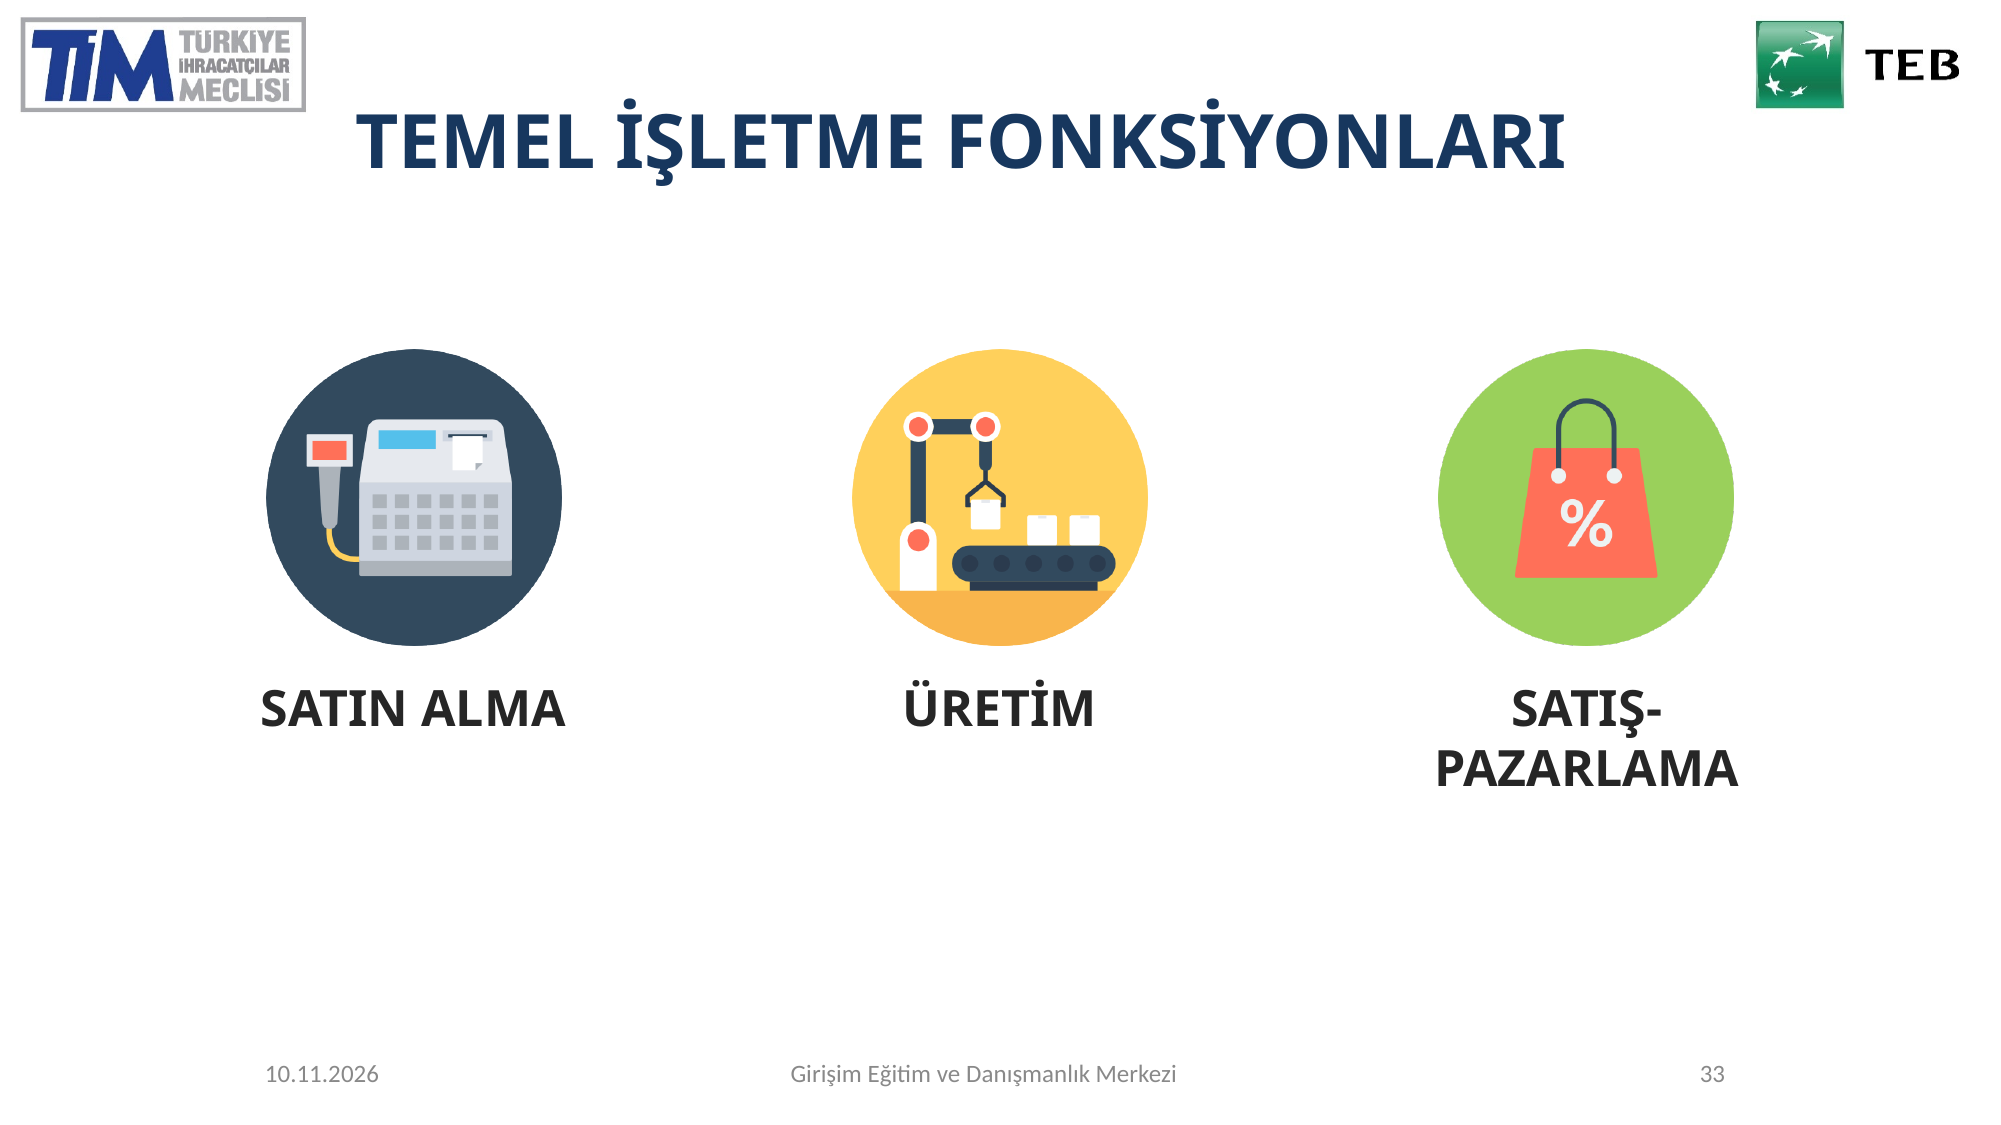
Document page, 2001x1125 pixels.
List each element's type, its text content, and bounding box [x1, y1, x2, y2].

picture [1751, 15, 1967, 114]
slide_number 33 [1314, 1042, 1741, 1103]
picture [19, 15, 308, 114]
picture [852, 349, 1148, 646]
picture [1437, 349, 1734, 646]
text_box SATIN ALMA [173, 668, 654, 744]
text_box SATIŞ-PAZARLAMA [1346, 668, 1827, 804]
picture [266, 349, 563, 646]
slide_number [249, 1042, 654, 1103]
text_box ÜRETİM [759, 668, 1241, 744]
title TEMEL İŞLETME FONKSİYONLARI [275, 45, 1648, 233]
footer Girişim Eğitim ve Danışmanlık Merkezi [700, 1042, 1268, 1103]
